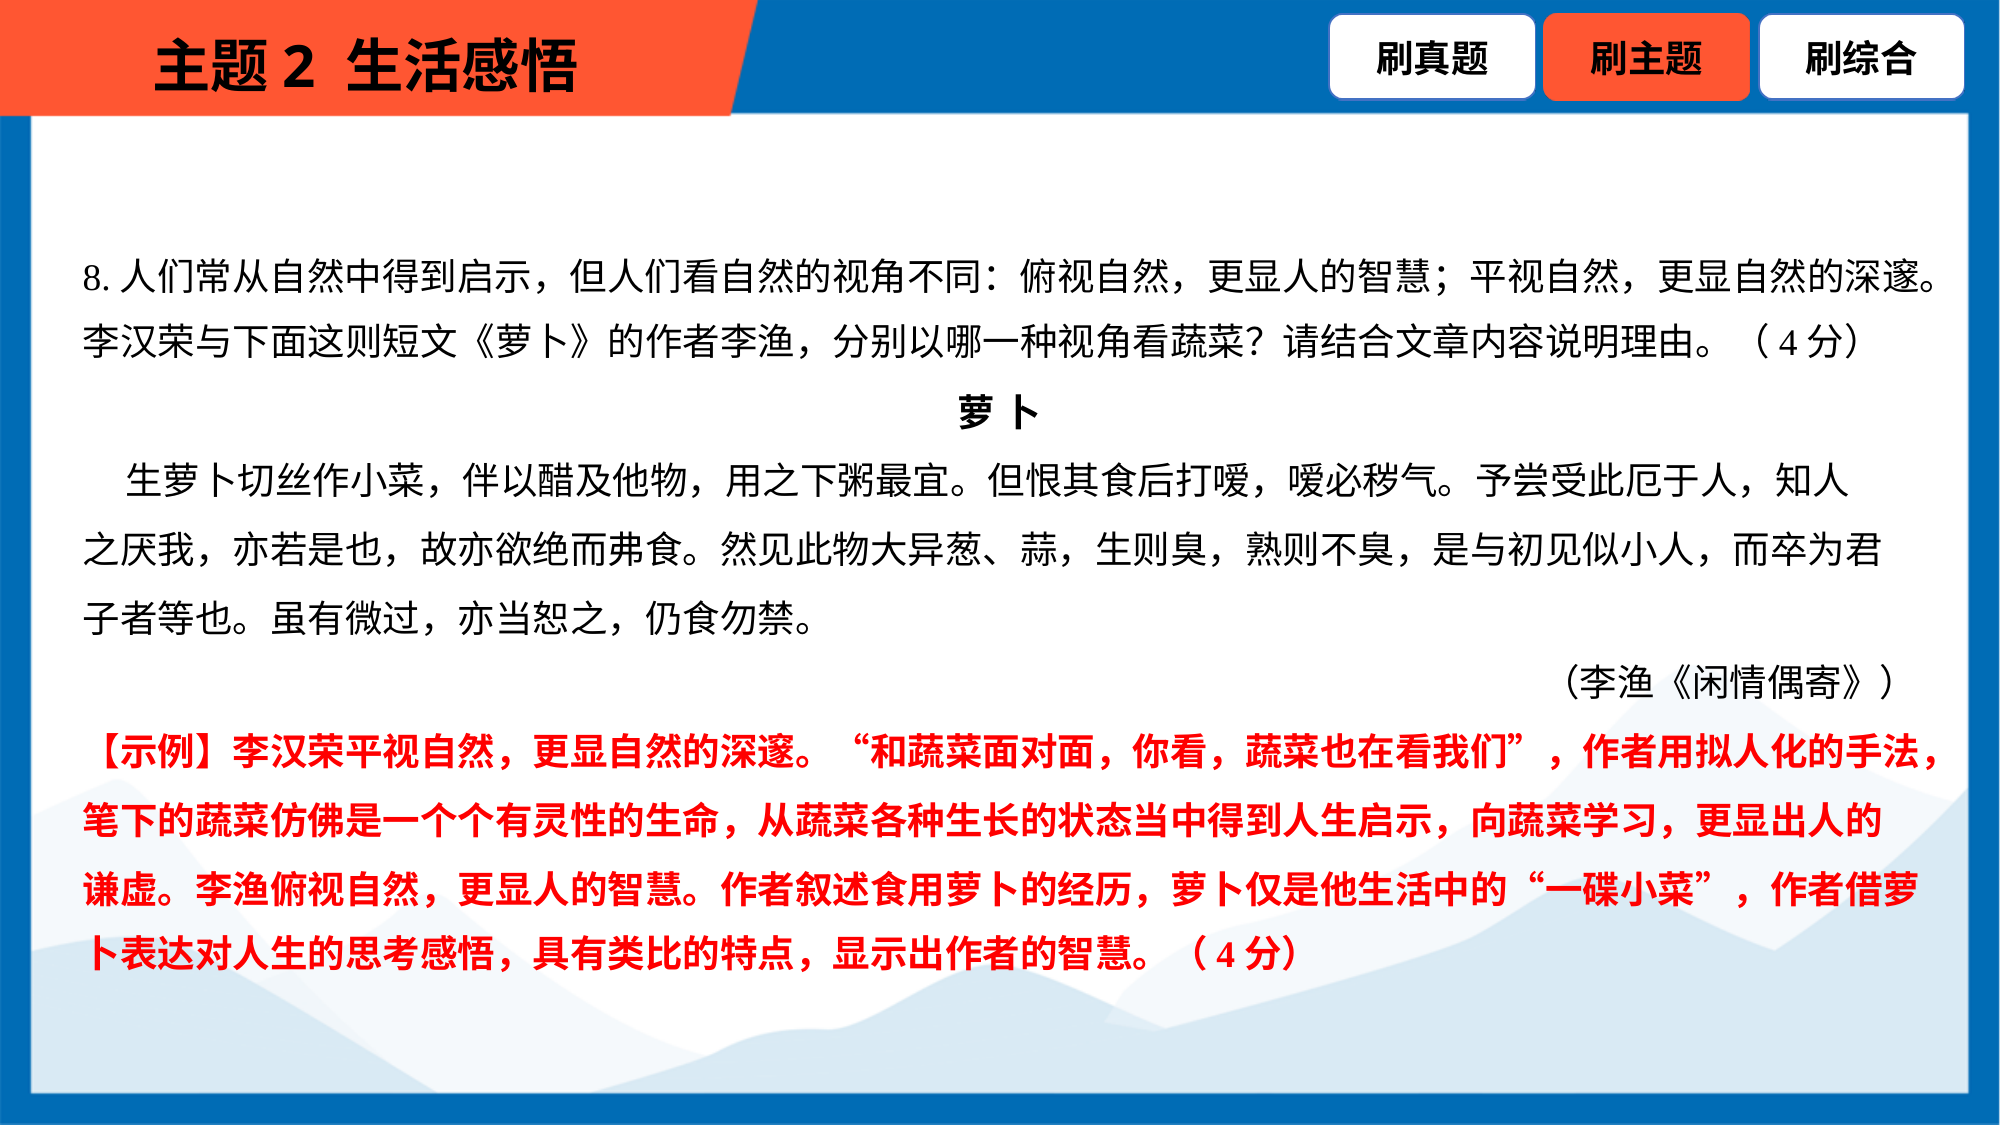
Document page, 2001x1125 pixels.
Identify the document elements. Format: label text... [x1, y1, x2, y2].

text_box 萝 卜 生萝卜切丝作小菜，伴以醋及他物，用之下粥最宜。但恨其食后打嗳，嗳必秽气。予尝受此厄于人，知人 之厌我，亦若是也，故亦欲绝而弗食。然见此物大异葱、蒜，生则臭，熟则不臭，是与初见似小人，而卒为君 子者等也。虽有微过，亦当恕之，仍食勿禁。 （李渔《闲情偶寄》） [82, 364, 1917, 698]
text_box 【示例】李汉荣平视自然，更显自然的深邃。“和蔬菜面对面，你看，蔬菜也在看我们”，作者用拟人化的手法， 笔下的蔬菜仿佛是一个个有灵性的生命，从蔬菜各种生长的状态当中得到人生启示，向蔬菜学习，更显出人的 谦虚。李渔俯视自然，更显人的智慧。作者叙述食用萝卜的经历，萝卜仅是他生活中的“一碟小菜”，作者借萝 卜表达对人生的思考感悟，具有类比的特点，显示出作者的智慧。（4分） [82, 704, 1917, 969]
picture [0, 0, 2000, 1125]
text_box 8.人们常从自然中得到启示，但人们看自然的视角不同：俯视自然，更显人的智慧；平视自然，更显自然的深邃。 李汉荣与下面这则短文《萝卜》的作者李渔，分别以哪一种视角看蔬菜？请结合文章内容说明理由。（4分） [82, 229, 1917, 357]
